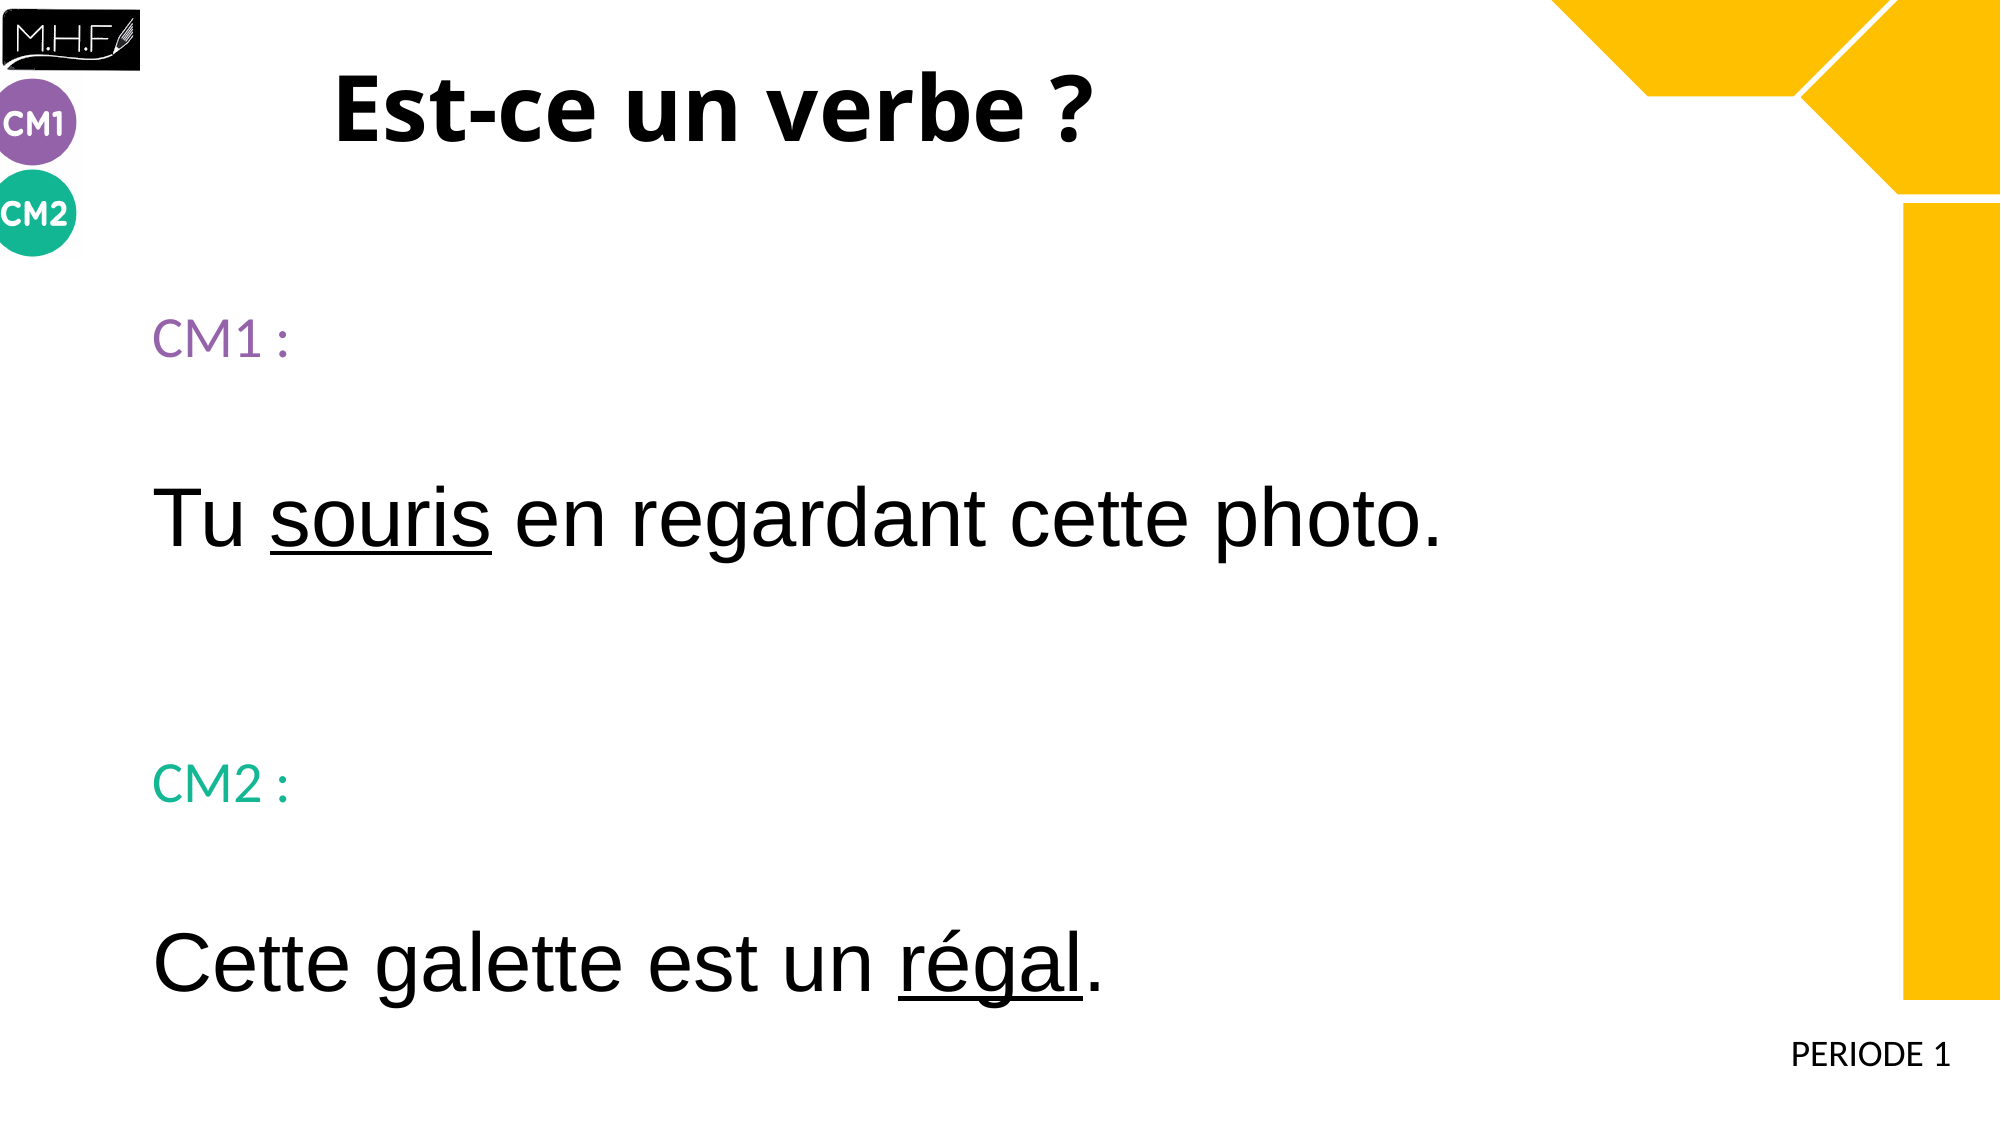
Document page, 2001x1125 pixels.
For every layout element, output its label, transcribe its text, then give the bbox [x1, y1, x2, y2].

text_box [1902, 202, 2000, 1001]
text_box PERIODE 1 [1362, 1021, 1967, 1082]
title Est-ce un verbe ? [316, 3, 1863, 221]
text_box [1799, 0, 2000, 196]
list CM1 : Tu souris en regardant cette photo. CM2 : Cette galette est un régal. [137, 299, 1863, 1048]
picture [0, 7, 140, 259]
text_box [1549, 0, 1892, 98]
